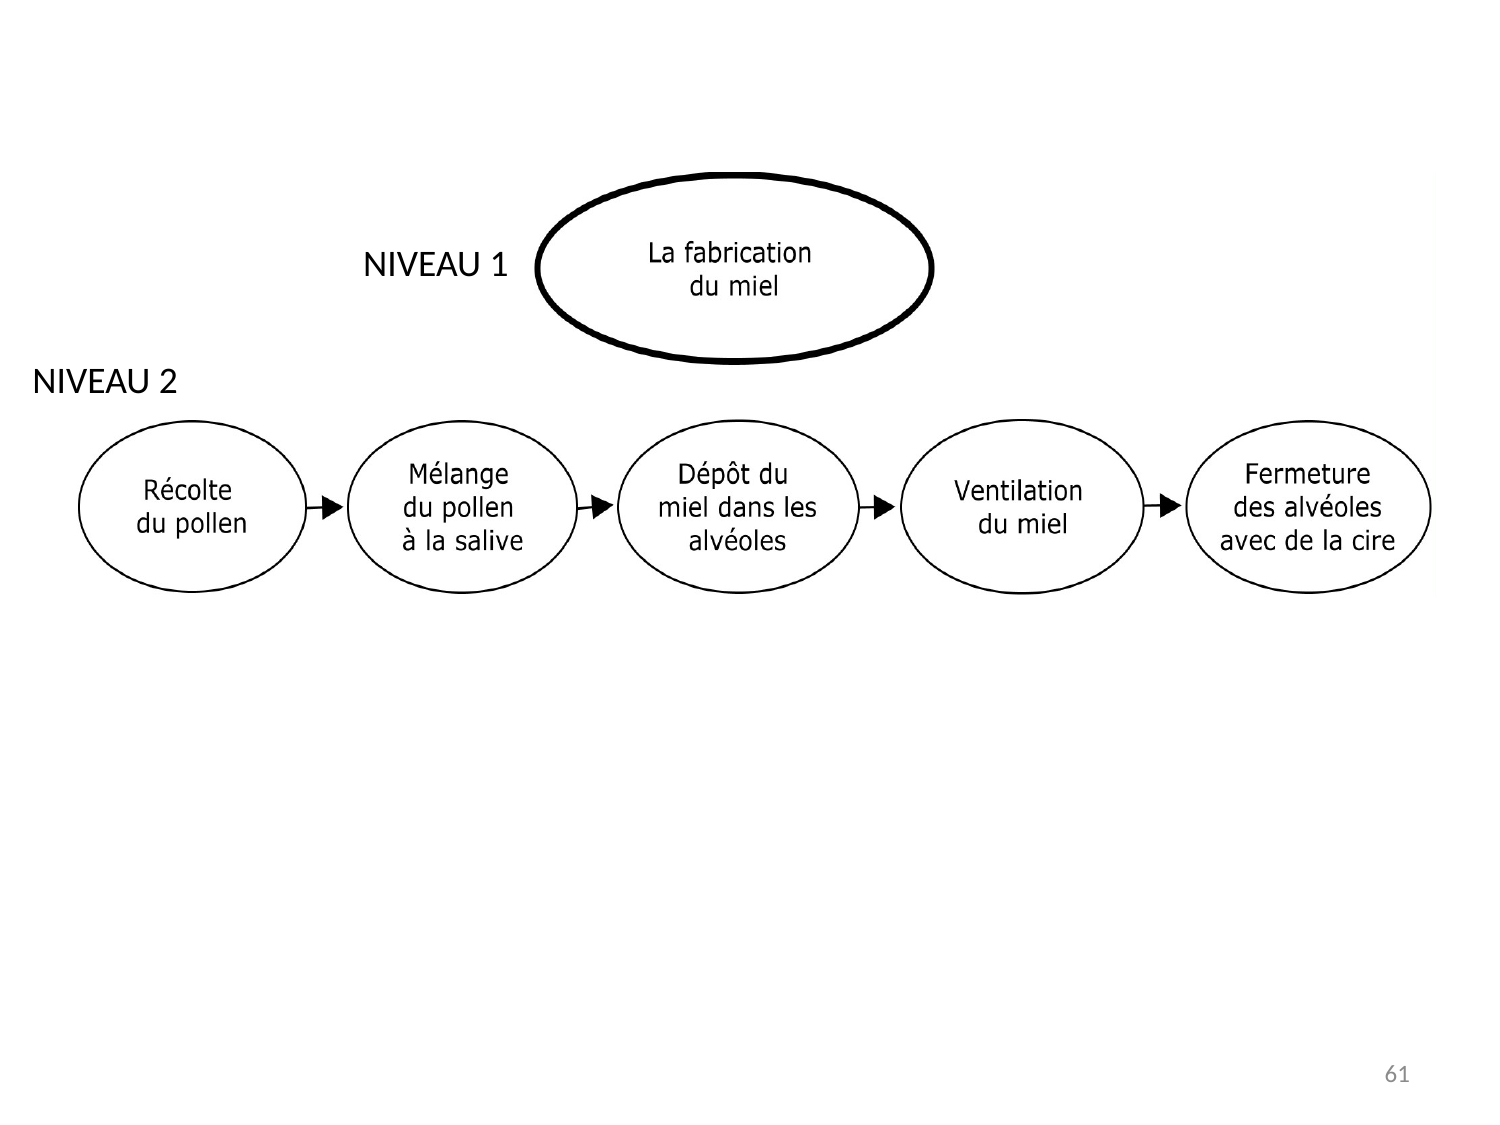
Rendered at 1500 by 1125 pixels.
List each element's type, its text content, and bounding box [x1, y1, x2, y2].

picture [76, 172, 1436, 599]
text_box NIVEAU 2 [17, 348, 71, 409]
slide_number 61 [1074, 1042, 1425, 1103]
